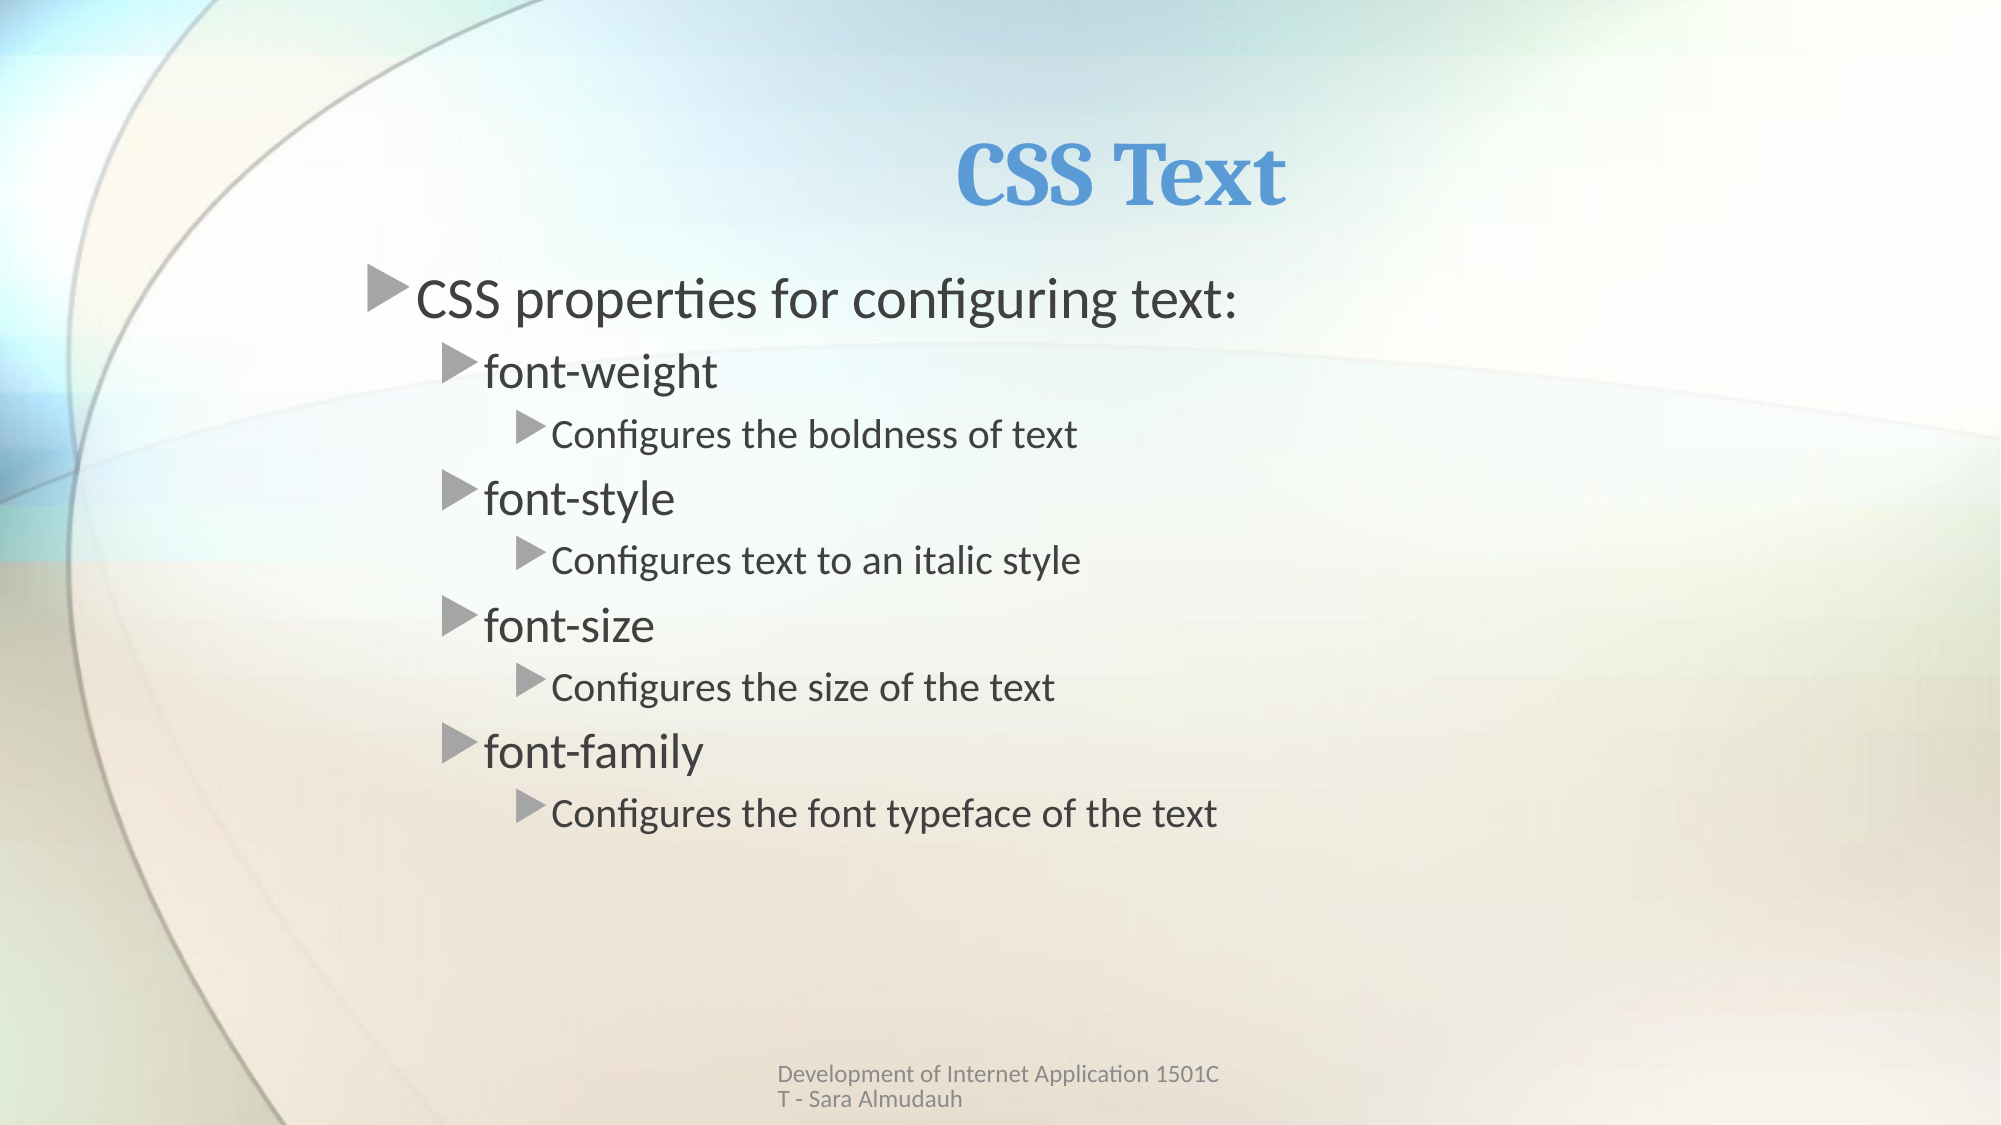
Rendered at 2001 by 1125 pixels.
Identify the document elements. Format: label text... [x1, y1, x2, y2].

picture [0, 0, 2001, 1125]
title CSS Text [381, 59, 1863, 278]
footer Development of Internet Application 1501CT - Sara Almudauh [762, 1042, 1238, 1103]
list CSS properties for configuring text: font-weight Configures the boldness of text font-style Configures text to an italic style font-size Configures the size of the text font-family Configures the font typeface of the text [347, 260, 1698, 1003]
